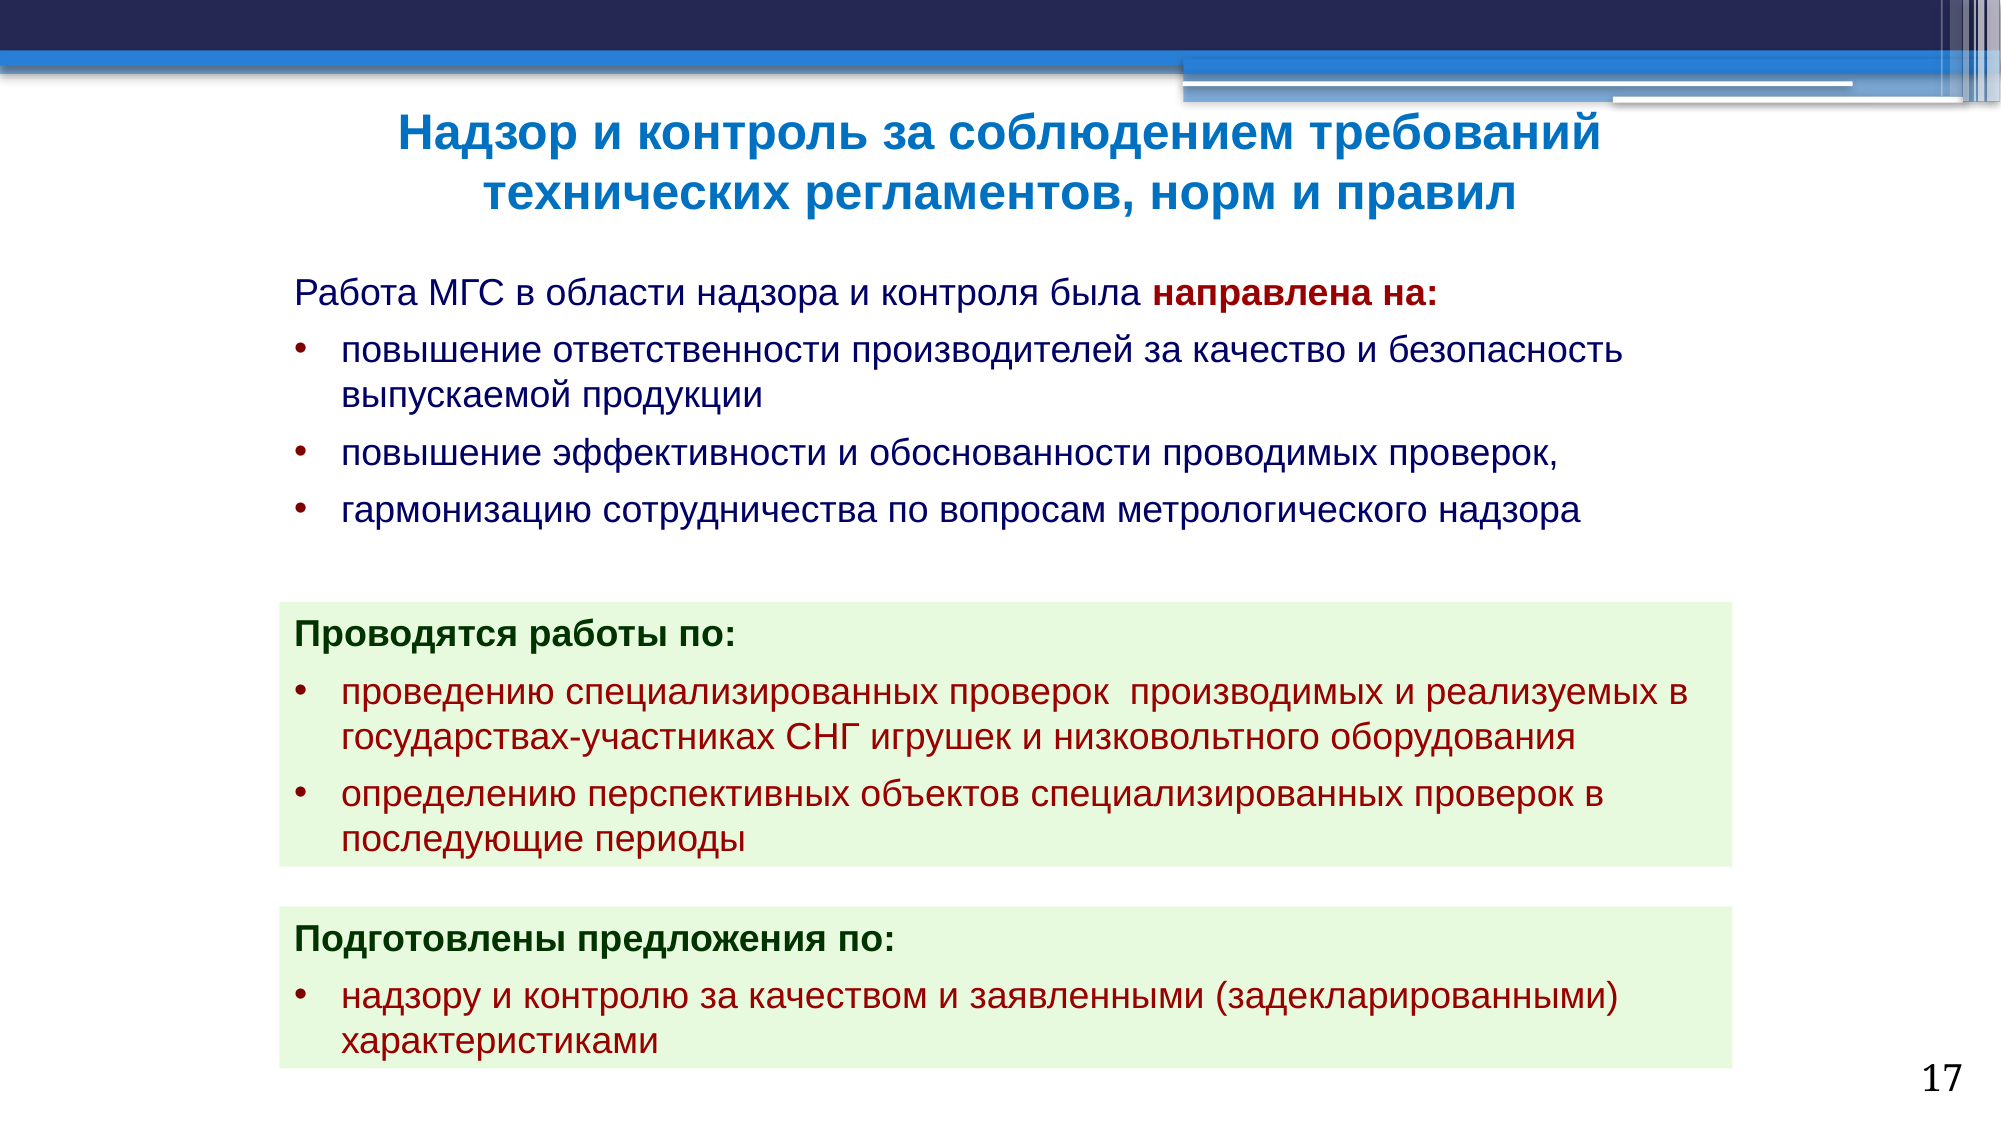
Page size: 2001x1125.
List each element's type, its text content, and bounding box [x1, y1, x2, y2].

text_box Проводятся работы по: проведению специализированных проверок производимых и реализуемых в государствах-участниках СНГ игрушек и низковольтного оборудования определению перспективных объектов специализированных проверок в последующие периоды [279, 601, 1733, 867]
text_box Надзор и контроль за соблюдением требований технических регламентов, норм и правил [278, 97, 1722, 221]
text_box Работа МГС в области надзора и контроля была направлена на: повышение ответственности производителей за качество и безопасность выпускаемой продукции повышение эффективности и обоснованности проводимых проверок, гармонизацию сотрудничества по вопросам метрологического надзора [279, 260, 1733, 583]
text_box Подготовлены предложения по: надзору и контролю за качеством и заявленными (задекларированными) характеристиками [279, 906, 1733, 1069]
slide_number 17 [1811, 1046, 1979, 1107]
